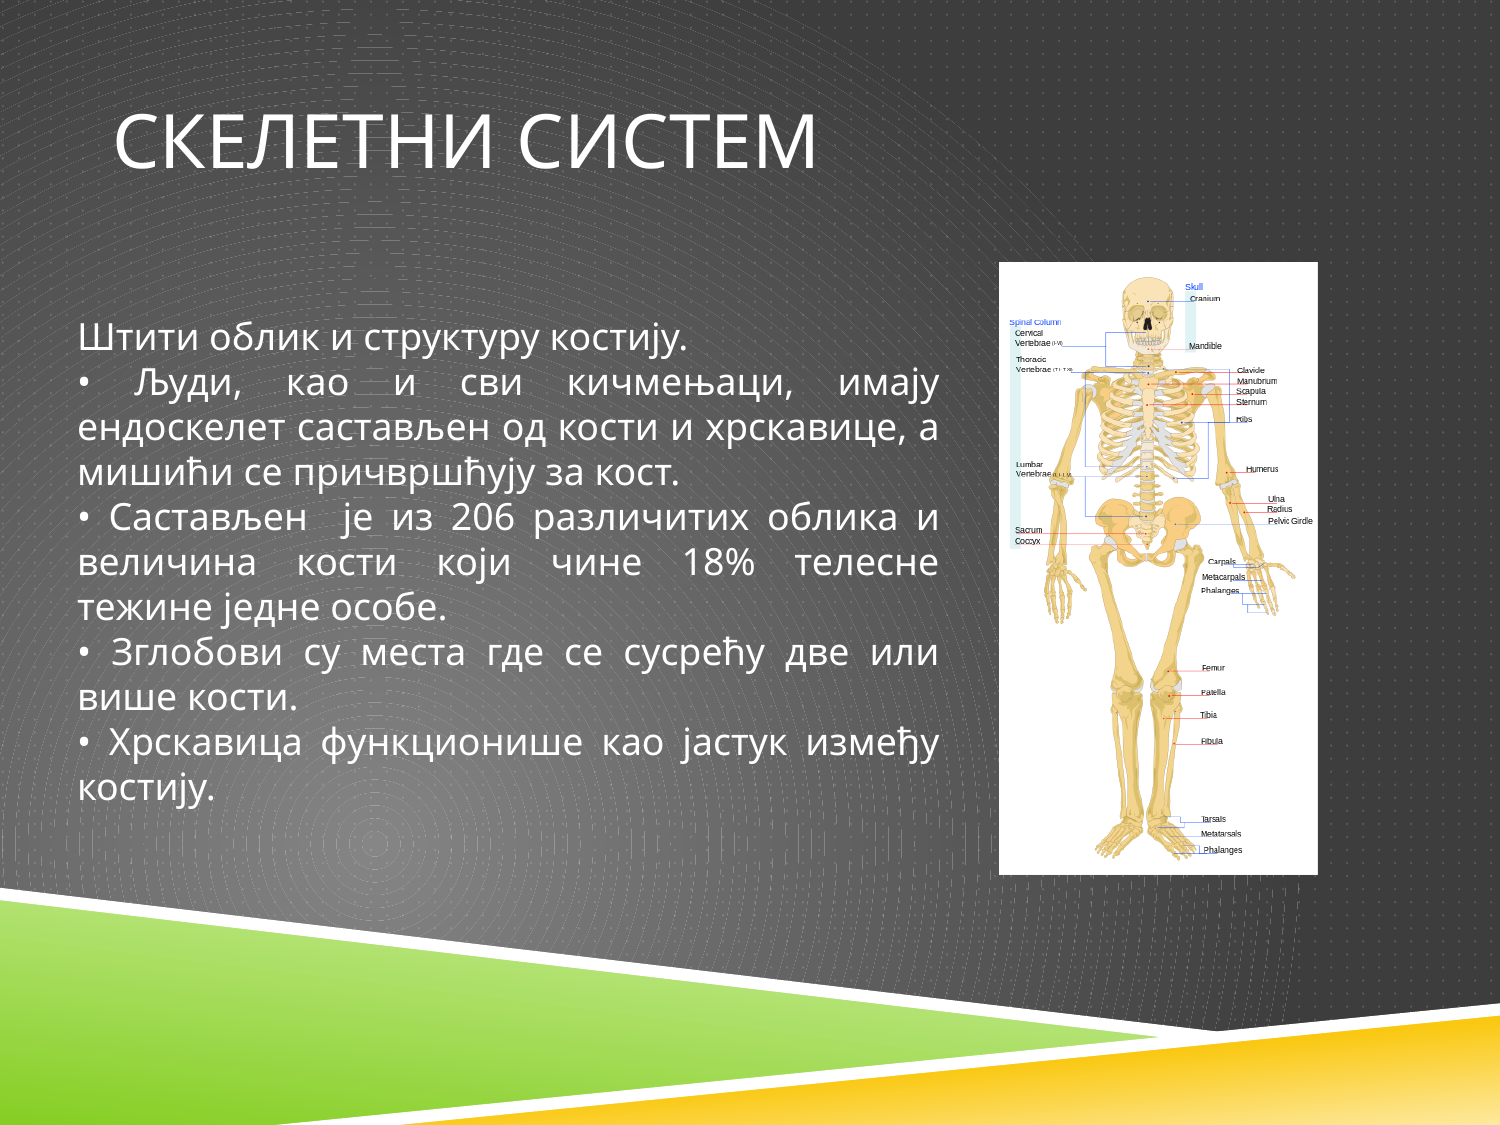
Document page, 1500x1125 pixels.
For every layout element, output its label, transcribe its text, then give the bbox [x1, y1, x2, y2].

title Скелетни систем [112, 45, 1388, 233]
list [999, 262, 1318, 876]
text_box Штити облик и структуру костију. • Људи, као и сви кичмењаци, имају ендоскелет састављен од кости и хрскавице, а мишићи се причвршћују за кост. • Састављен је из 206 различитих облика и величина кости који чине 18% телесне тежине једне особе. • Зглобови су места где се сусрећу две или више кости. • Хрскавица функционише као јастук између костију. [62, 306, 955, 816]
